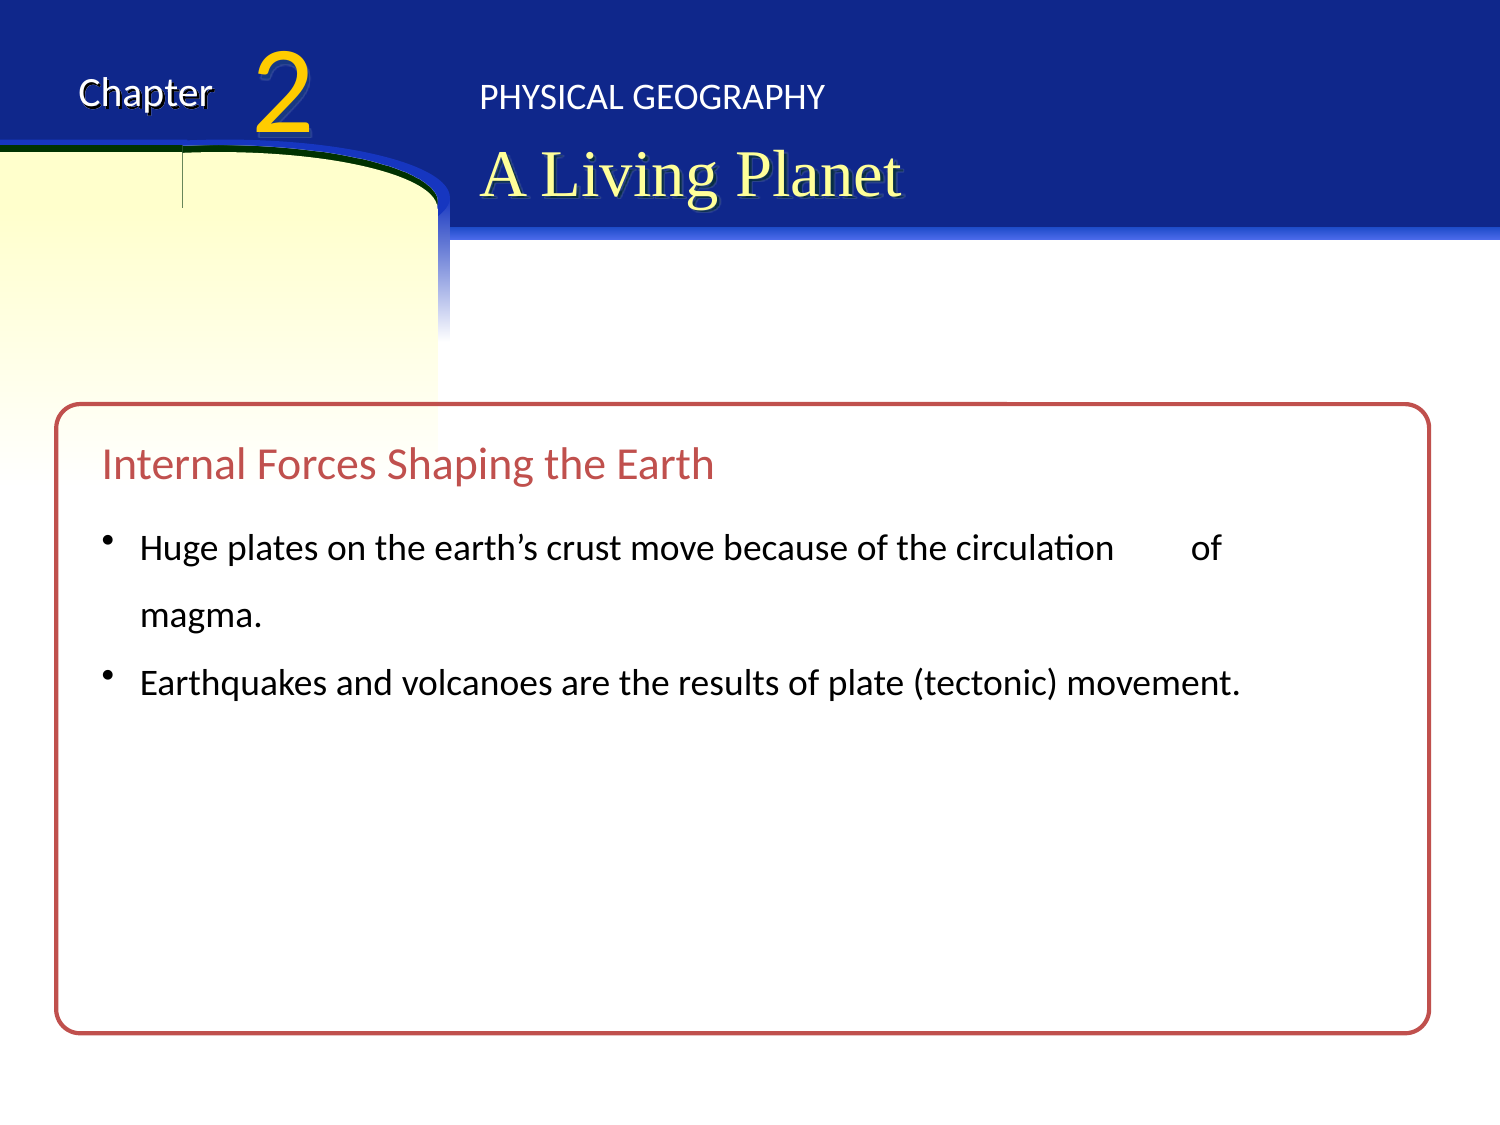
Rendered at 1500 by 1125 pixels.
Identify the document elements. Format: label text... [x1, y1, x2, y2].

text_box Internal Forces Shaping the Earth [86, 426, 1212, 492]
text_box [409, 0, 1500, 227]
text_box PHYSICAL GEOGRAPHY [464, 64, 1306, 122]
text_box [56, 404, 1430, 1034]
text_box Chapter [63, 57, 208, 123]
text_box [0, 287, 438, 488]
text_box [0, 0, 208, 138]
text_box A Living Planet [464, 122, 1405, 218]
text_box [454, 227, 1500, 240]
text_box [0, 139, 451, 279]
text_box Huge plates on the earth’s crust move because of the circulation of magma. Earthquakes and volcanoes are the results of plate (tectonic) movement. [86, 492, 1345, 710]
text_box 2 [208, 0, 409, 138]
text_box [438, 286, 450, 342]
